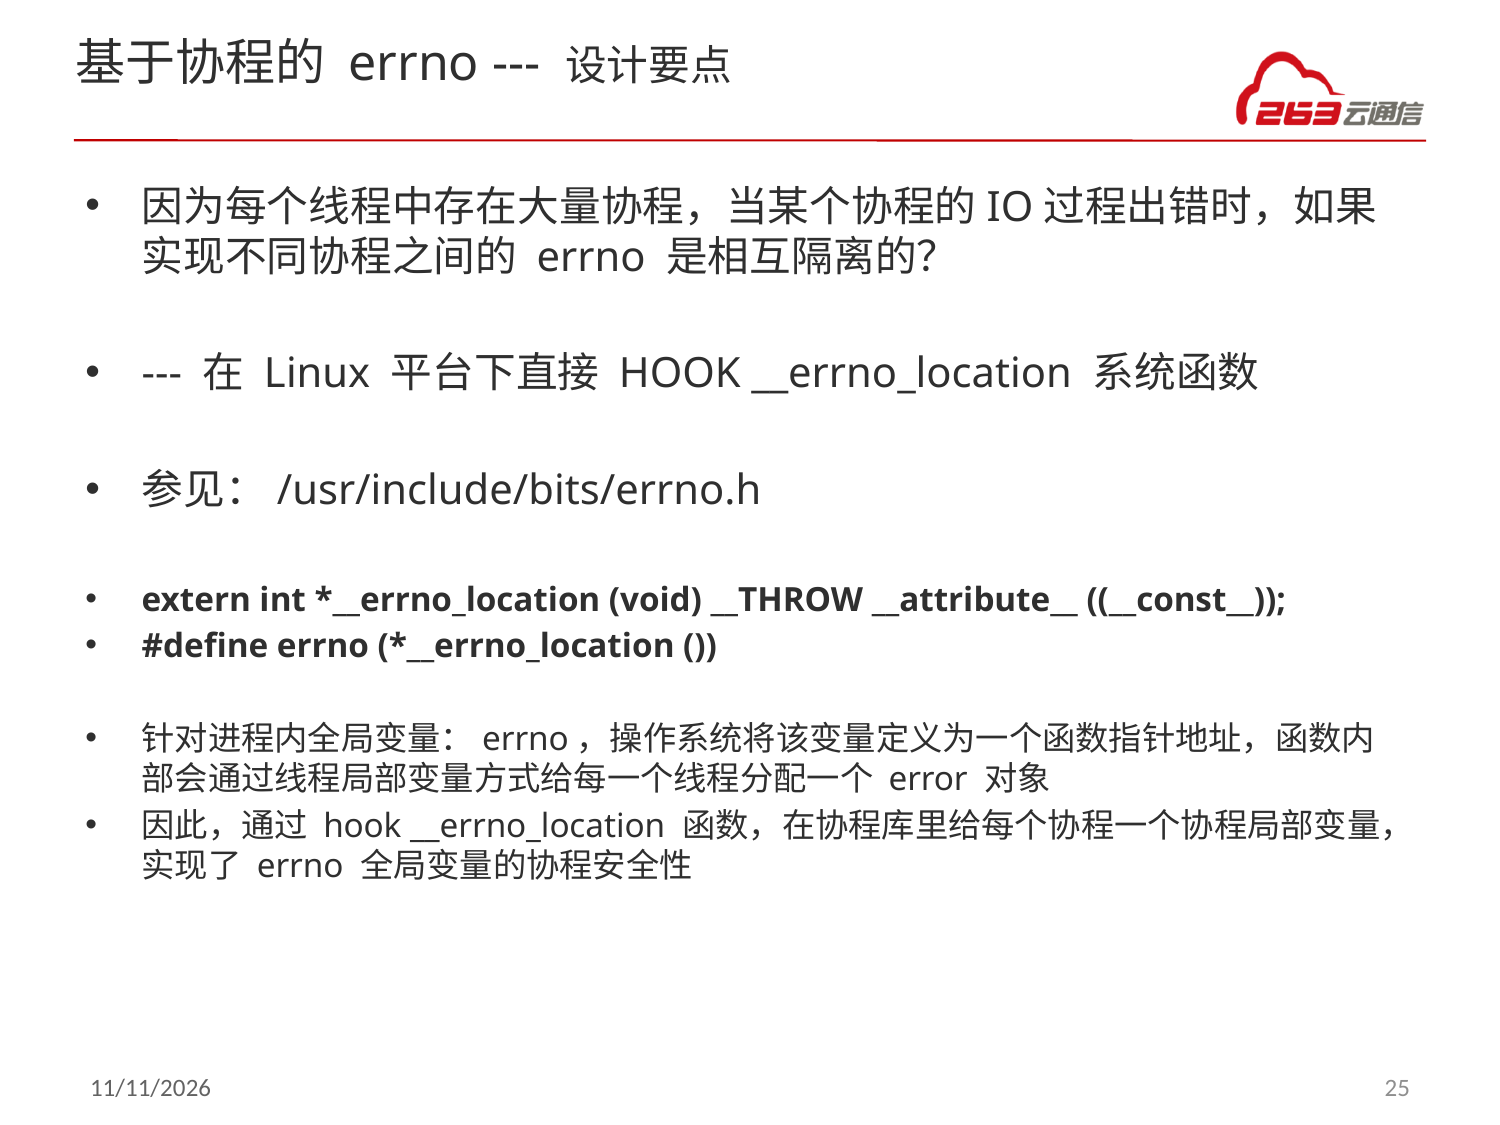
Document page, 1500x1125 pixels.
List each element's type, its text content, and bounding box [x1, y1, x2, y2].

list 因为每个线程中存在大量协程，当某个协程的IO过程出错时，如果实现不同协程之间的 errno 是相互隔离的？ --- 在 Linux 平台下直接 HOOK __errno_location 系统函数 参见：/usr/include/bits/errno.h extern int *__errno_location (void) __THROW __attribute__ ((__const__)); #define errno (*__errno_location ()) 针对进程内全局变量：errno，操作系统将该变量定义为一个函数指针地址，函数内部会通过线程局部变量方式给每一个线程分配一个 error 对象 因此，通过 hook __errno_location 函数，在协程库里给每个协程一个协程局部变量，实现了 errno 全局变量的协程安全性 [70, 171, 1421, 1016]
picture [1230, 37, 1430, 141]
title 基于协程的 errno --- 设计要点 [75, 30, 1235, 136]
